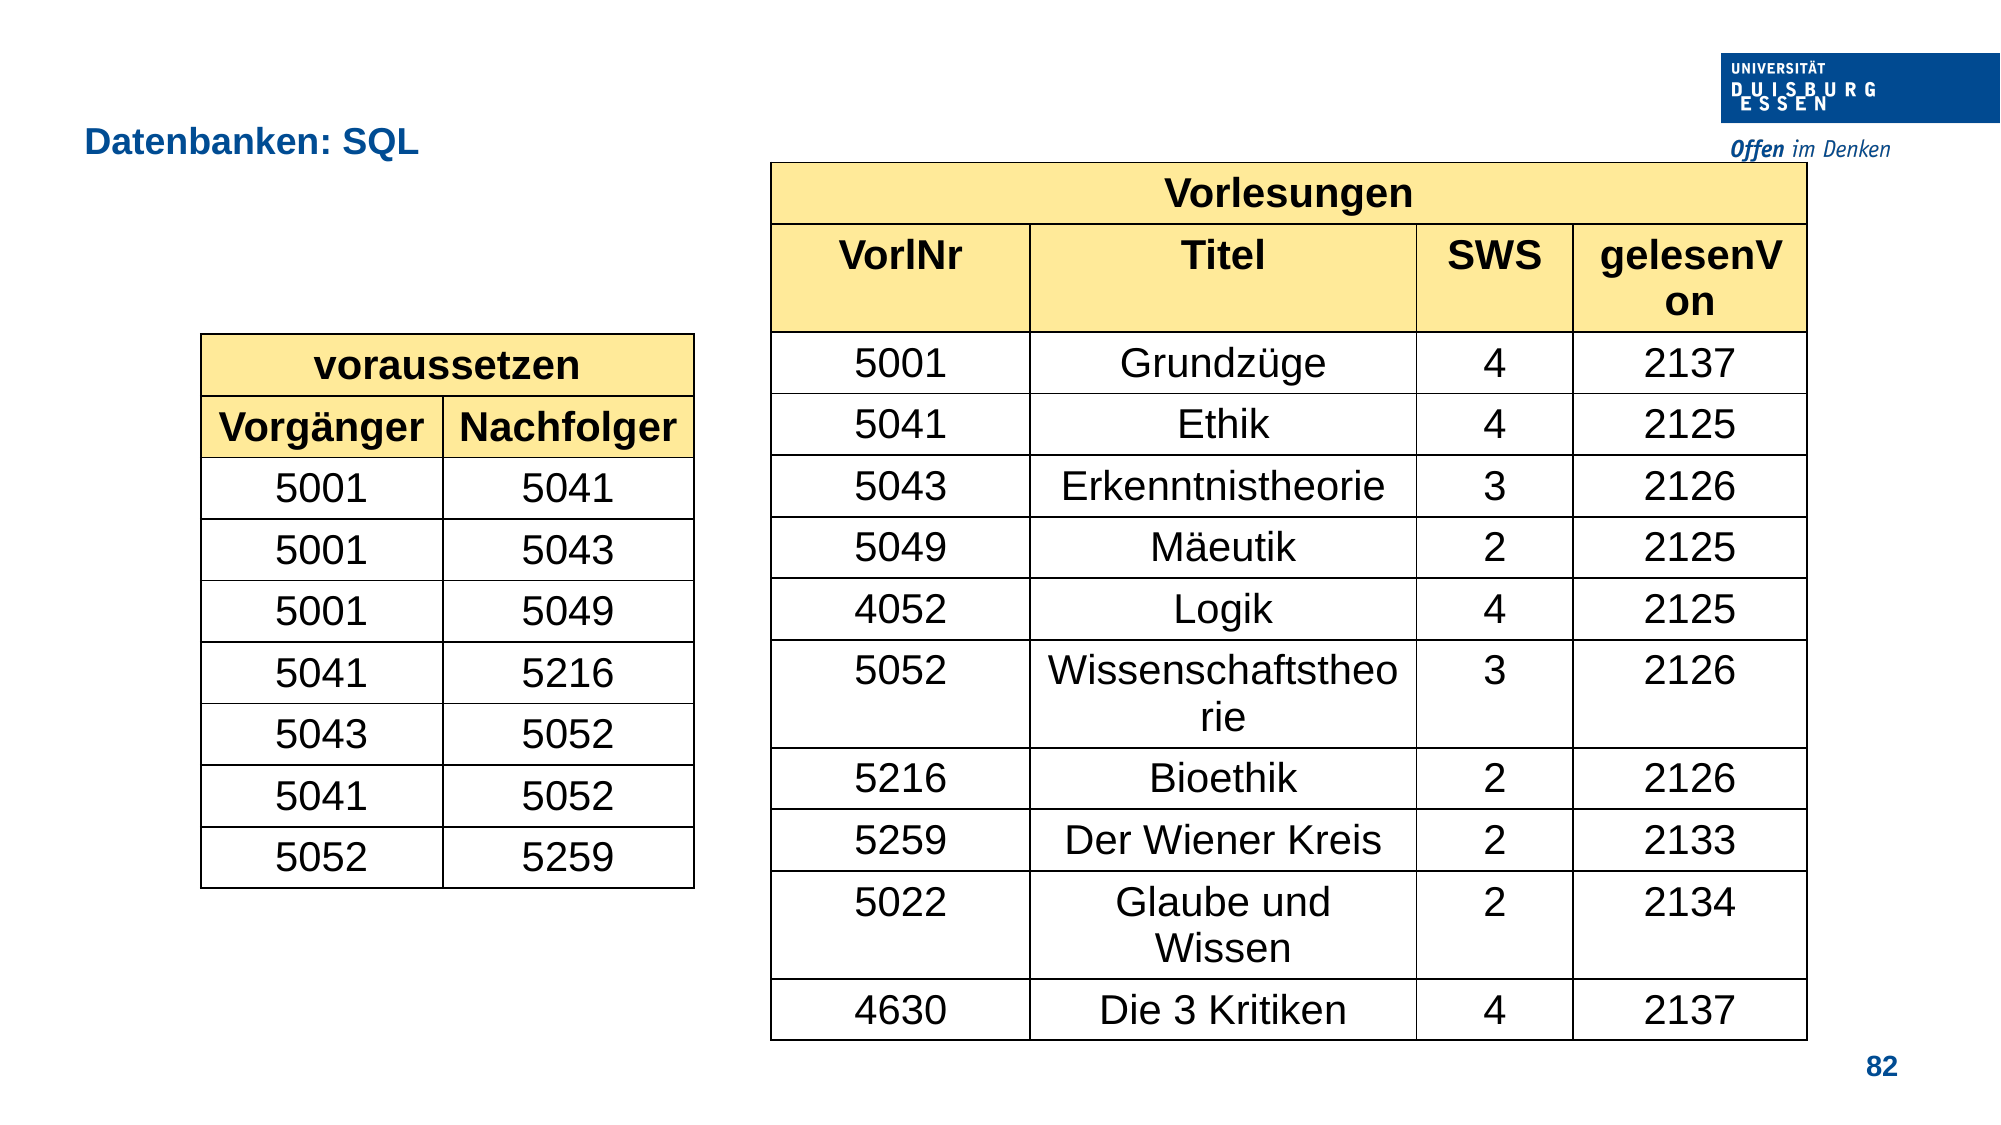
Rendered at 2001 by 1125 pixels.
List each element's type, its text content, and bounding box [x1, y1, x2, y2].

table_cell 5001 [202, 581, 442, 641]
table_cell 4 [1417, 980, 1572, 1039]
table_cell SWS [1417, 225, 1572, 331]
table_header Vorlesungen [772, 163, 1806, 223]
slide_number 82 [1677, 1039, 1914, 1081]
table_cell 4 [1417, 579, 1572, 639]
table_cell 4630 [772, 980, 1029, 1039]
table_cell Grundzüge [1031, 333, 1416, 393]
table_cell 5001 [202, 520, 442, 580]
table_cell 5049 [772, 518, 1029, 577]
table_cell 4 [1417, 394, 1572, 454]
table_cell 5022 [772, 872, 1029, 978]
table_cell 5043 [444, 520, 693, 580]
picture [1721, 53, 2000, 162]
table_cell 2125 [1574, 394, 1806, 454]
table_cell 5049 [444, 581, 693, 641]
table_cell 5041 [772, 394, 1029, 454]
table_cell 4 [1417, 333, 1572, 393]
table_cell Ethik [1031, 394, 1416, 454]
table_cell 4052 [772, 579, 1029, 639]
table_cell 2133 [1574, 810, 1806, 870]
table_cell Logik [1031, 579, 1416, 639]
table_cell Die 3 Kritiken [1031, 980, 1416, 1039]
table_cell 2126 [1574, 456, 1806, 516]
table_cell Vorgänger [202, 397, 442, 457]
table_cell 5043 [202, 704, 442, 764]
table_cell 2 [1417, 810, 1572, 870]
table_cell 2 [1417, 518, 1572, 577]
table_cell 3 [1417, 456, 1572, 516]
table_cell 5001 [772, 333, 1029, 393]
table_cell 5041 [202, 766, 442, 826]
table_cell 5216 [772, 749, 1029, 808]
table_cell 5052 [772, 641, 1029, 747]
table_cell Der Wiener Kreis [1031, 810, 1416, 870]
table_cell Mäeutik [1031, 518, 1416, 577]
table_cell 2134 [1574, 872, 1806, 978]
table_cell 2125 [1574, 518, 1806, 577]
table_header voraussetzen [202, 335, 693, 395]
table_cell 2 [1417, 872, 1572, 978]
table_cell 2137 [1574, 980, 1806, 1039]
table_cell Wissenschaftstheorie [1031, 641, 1416, 747]
table_cell Titel [1031, 225, 1416, 331]
table_cell 5043 [772, 456, 1029, 516]
table_cell 3 [1417, 641, 1572, 747]
table_cell 2126 [1574, 641, 1806, 747]
table_cell 5041 [202, 643, 442, 703]
table_cell 5216 [444, 643, 693, 703]
table_cell 2126 [1574, 749, 1806, 808]
table_cell 5052 [202, 828, 442, 887]
table_cell 5259 [444, 828, 693, 887]
table_cell Bioethik [1031, 749, 1416, 808]
table_cell 2125 [1574, 579, 1806, 639]
table_cell gelesenVon [1574, 225, 1806, 331]
table_cell 5041 [444, 458, 693, 518]
table_cell 5052 [444, 704, 693, 764]
table_cell 5052 [444, 766, 693, 826]
table_cell Nachfolger [444, 397, 693, 457]
table_cell VorlNr [772, 225, 1029, 331]
table_cell 5001 [202, 458, 442, 518]
list Datenbanken: SQL [84, 121, 1694, 163]
table_cell 5259 [772, 810, 1029, 870]
table_cell Erkenntnistheorie [1031, 456, 1416, 516]
table_cell 2 [1417, 749, 1572, 808]
table_cell Glaube und Wissen [1031, 872, 1416, 978]
table_cell 2137 [1574, 333, 1806, 393]
